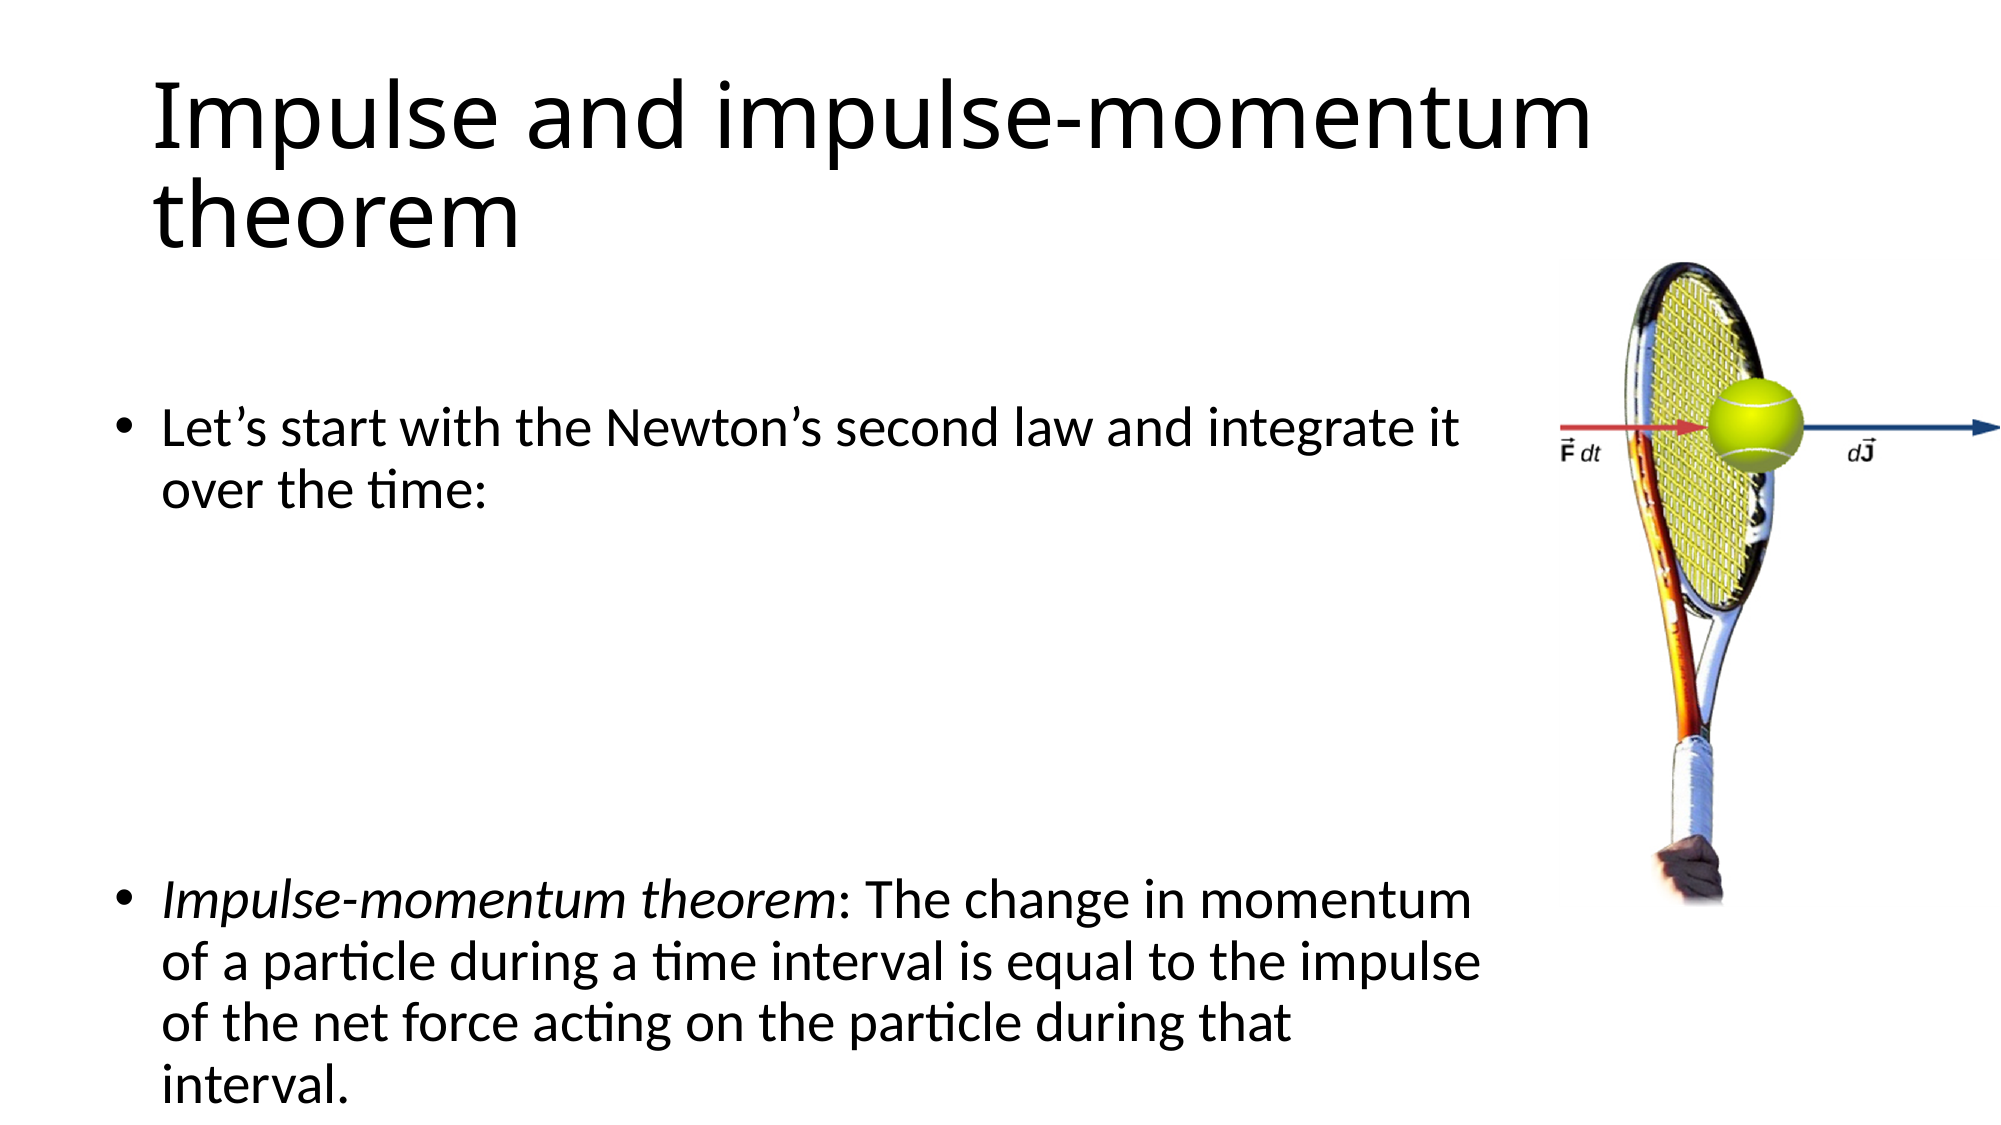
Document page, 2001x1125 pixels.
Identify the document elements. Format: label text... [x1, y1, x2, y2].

title Impulse and impulse-momentum theorem [137, 59, 1863, 278]
picture [1532, 259, 2000, 907]
